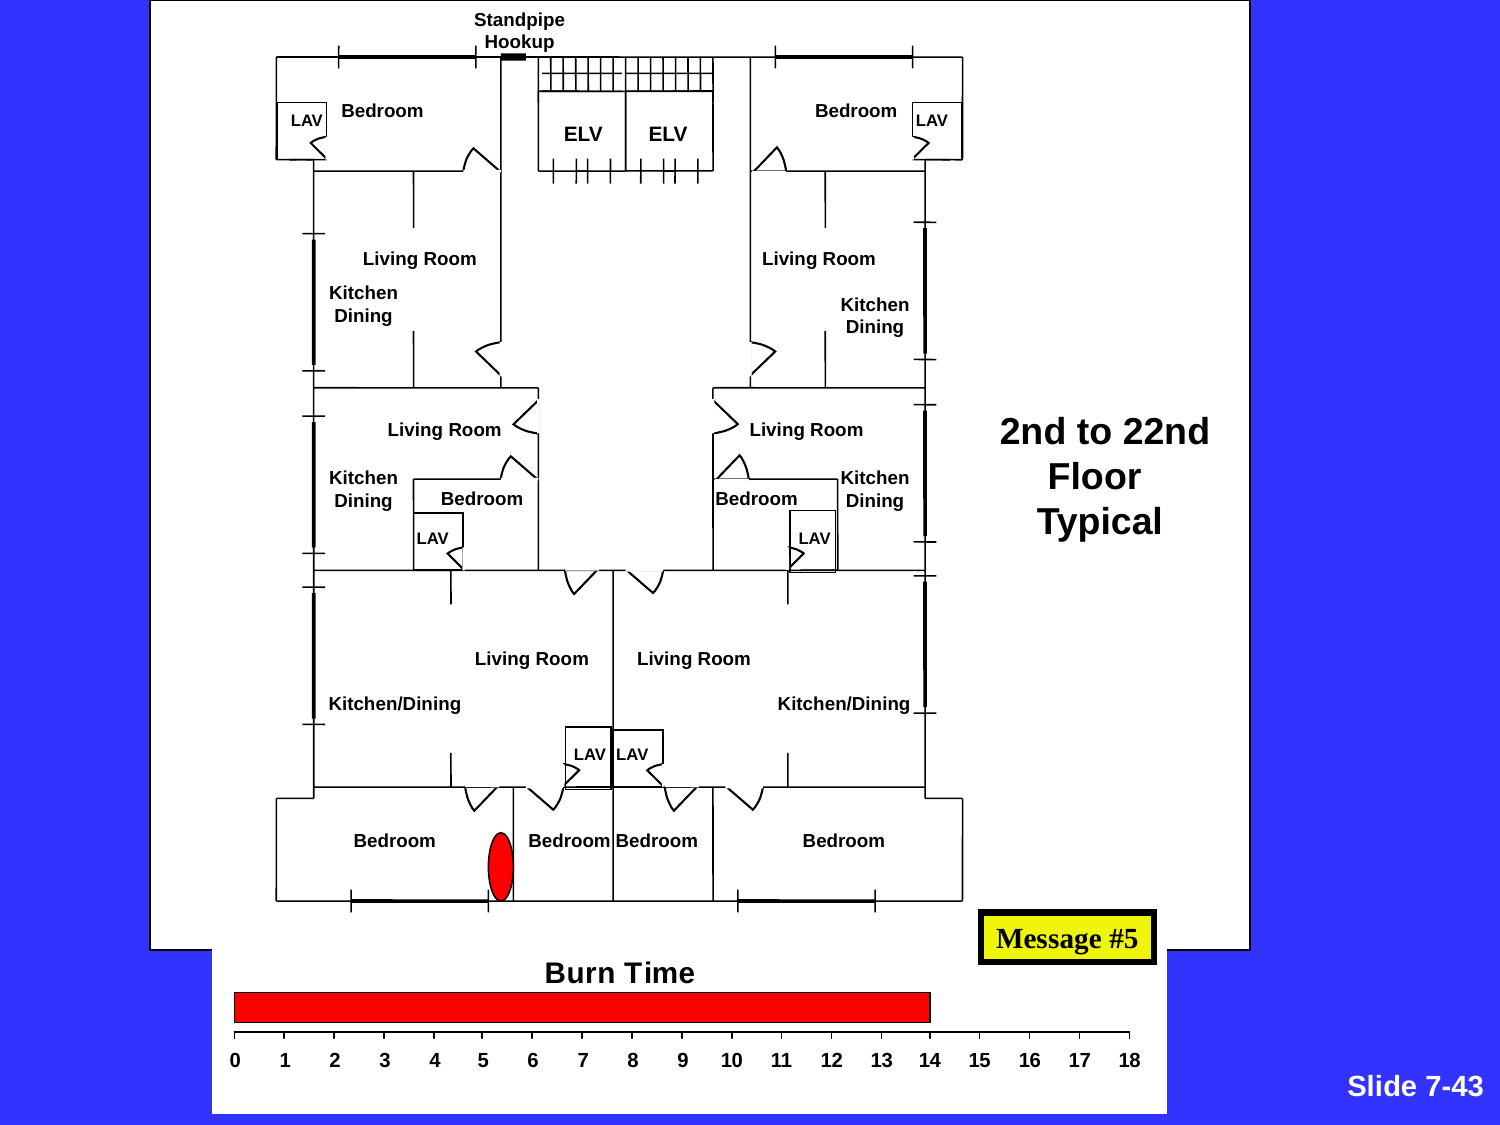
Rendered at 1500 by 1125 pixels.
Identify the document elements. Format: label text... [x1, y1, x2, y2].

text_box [274, 0, 964, 913]
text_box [212, 940, 1168, 1114]
slide_number Slide 7-185 [1148, 1059, 1500, 1125]
text_box [150, 0, 1250, 950]
text_box Message #5 [981, 912, 1154, 938]
text_box 2nd to 22nd Floor Typical [969, 399, 1250, 550]
